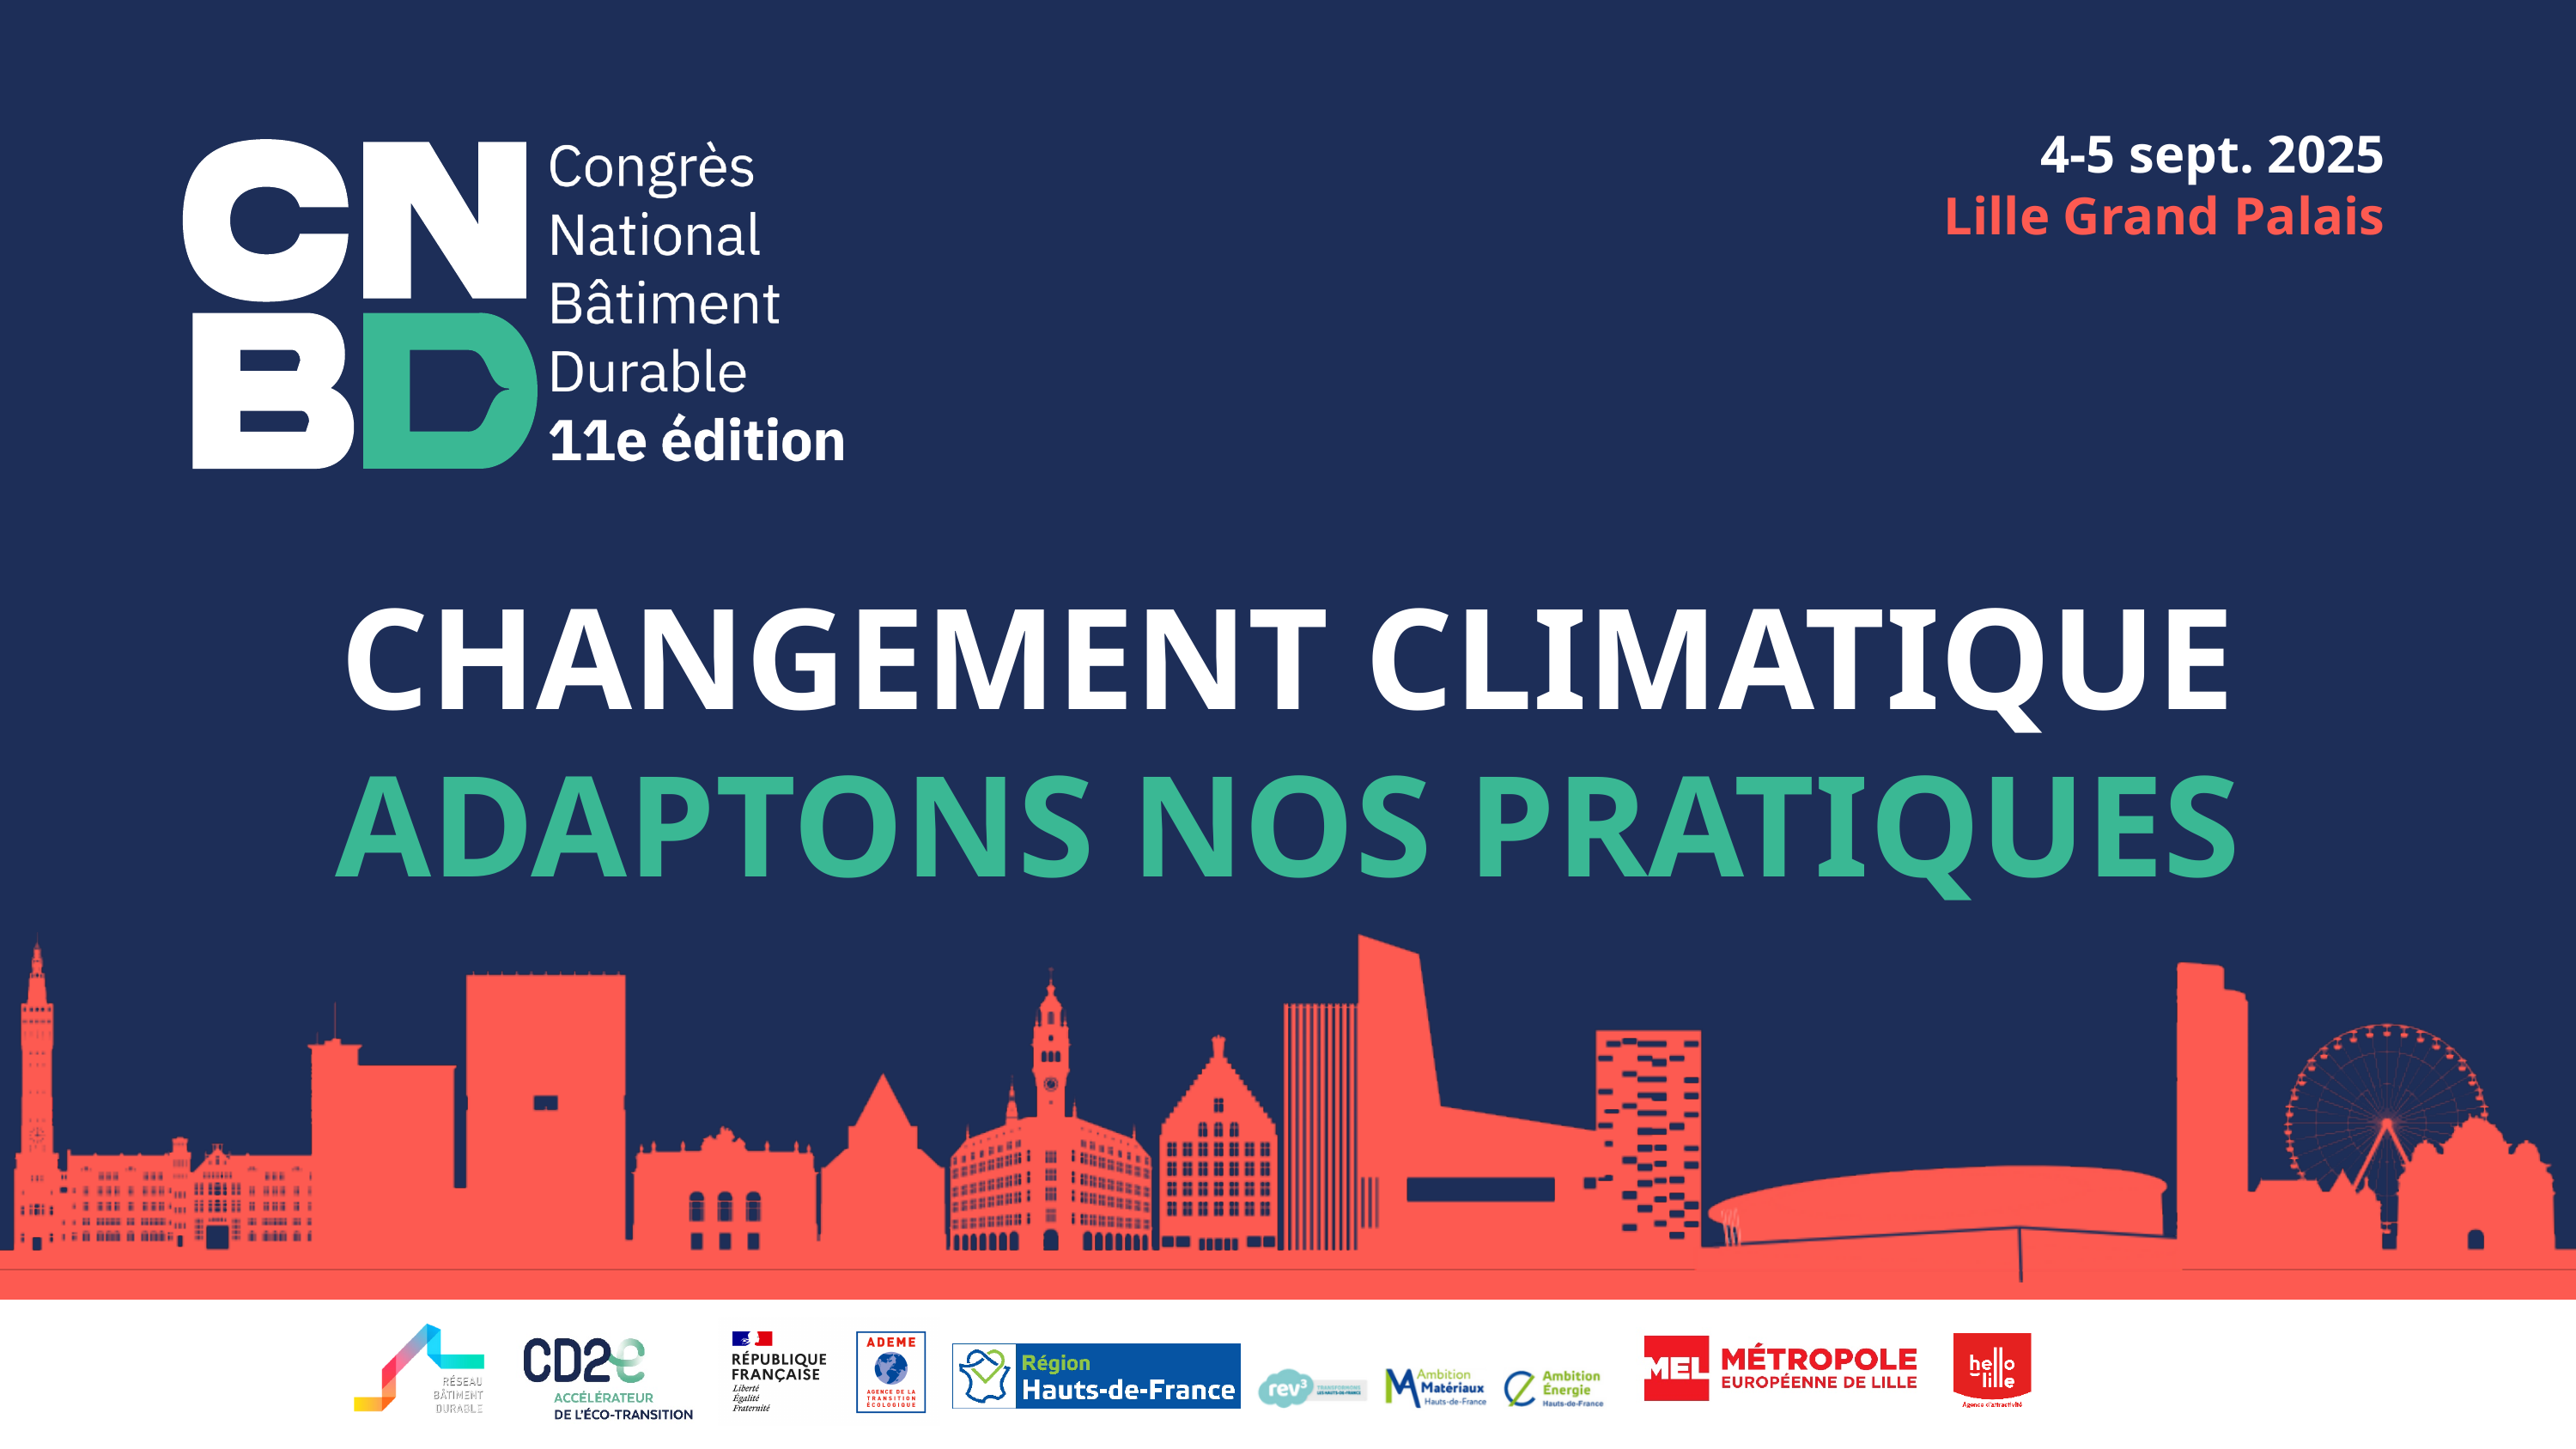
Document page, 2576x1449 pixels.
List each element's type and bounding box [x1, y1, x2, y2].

picture [1636, 1327, 1924, 1409]
picture [952, 1343, 1241, 1409]
picture [497, 1317, 940, 1426]
picture [0, 932, 2576, 1282]
picture [1251, 1357, 1624, 1422]
picture [328, 80, 988, 588]
picture [1953, 1332, 2032, 1411]
picture [354, 1320, 488, 1414]
